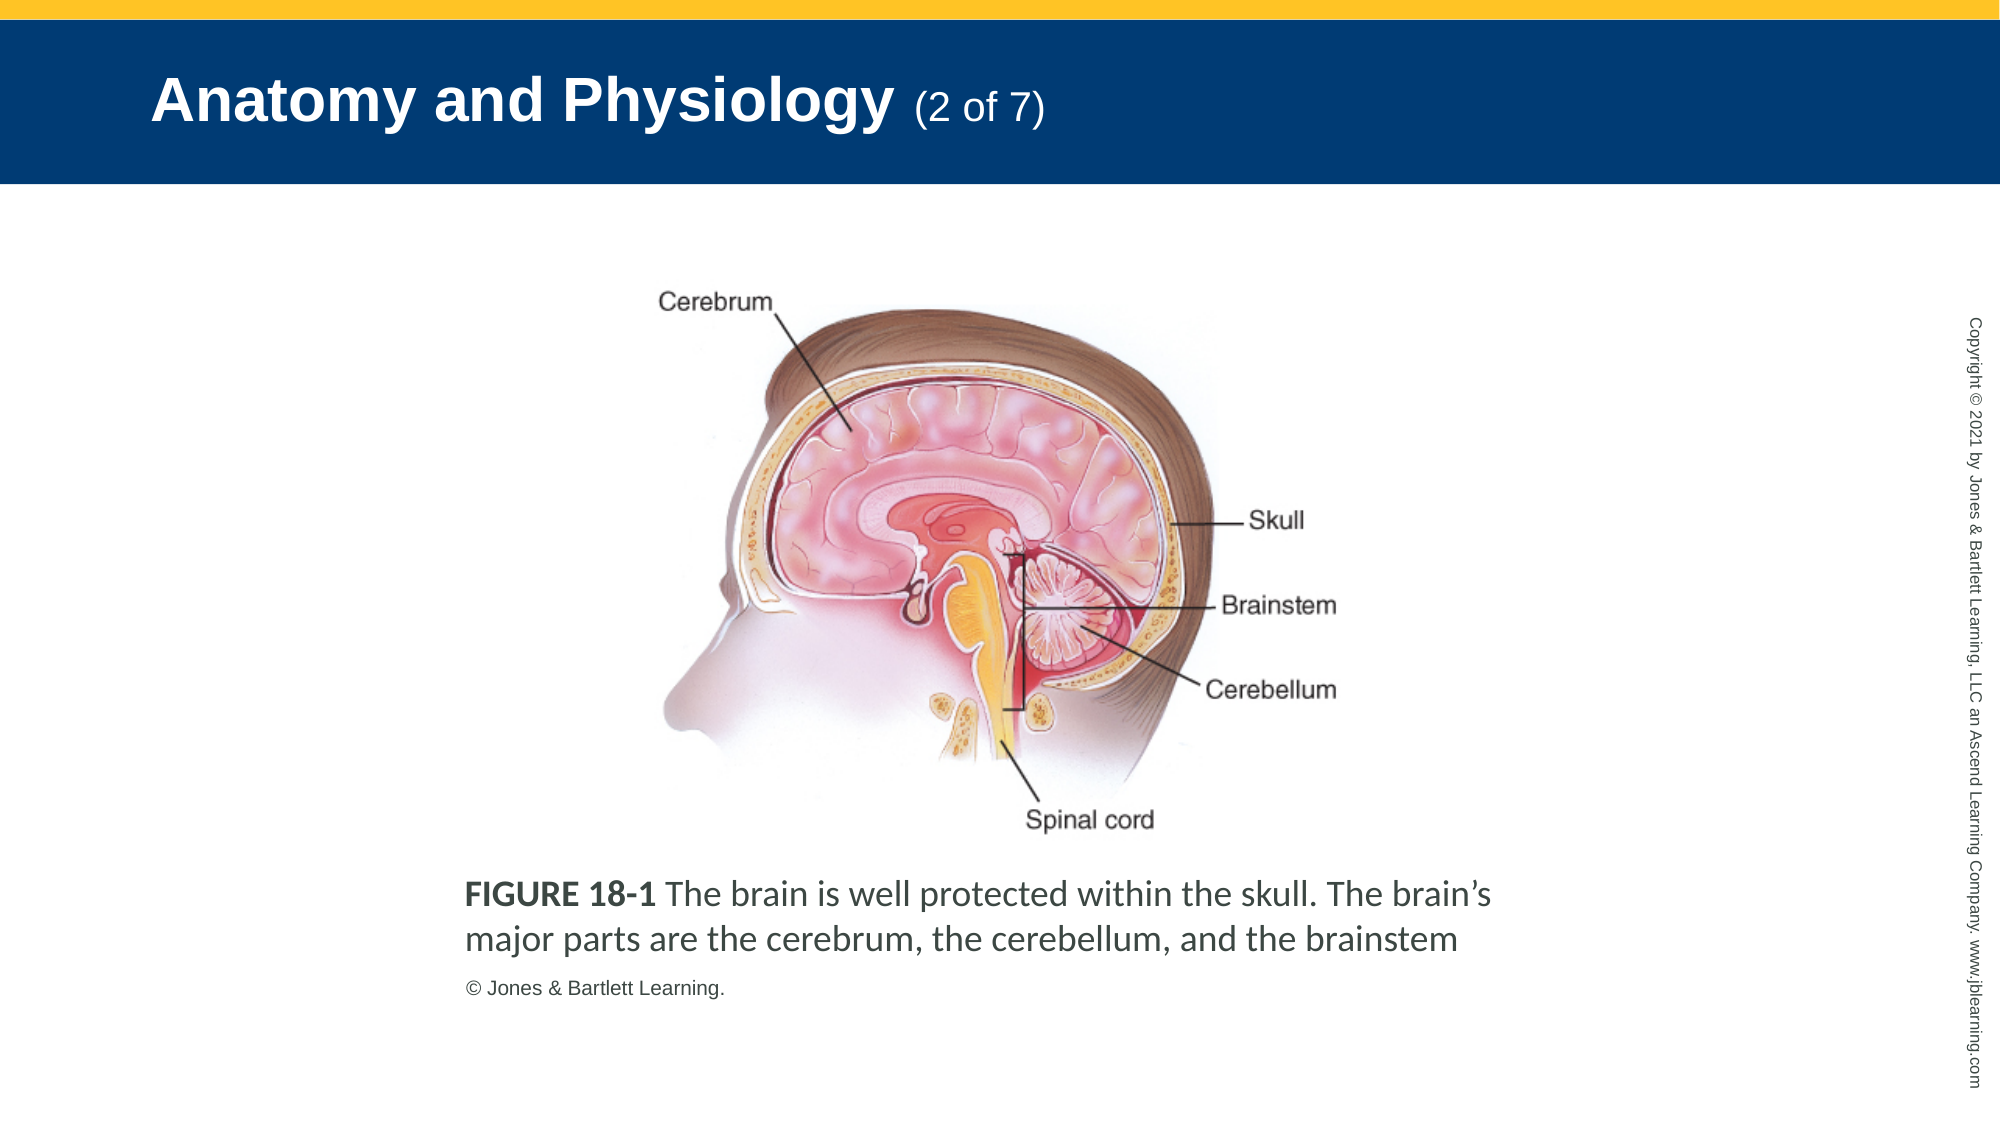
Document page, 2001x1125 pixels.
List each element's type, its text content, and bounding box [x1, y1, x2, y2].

title Anatomy and Physiology (2 of 7) [0, 19, 2000, 185]
text_box FIGURE 18-1 The brain is well protected within the skull. The brain’s major parts are the cerebrum, the cerebellum, and the brainstem [450, 861, 1544, 966]
picture [618, 255, 1375, 858]
text_box © Jones & Bartlett Learning. [451, 967, 741, 1007]
